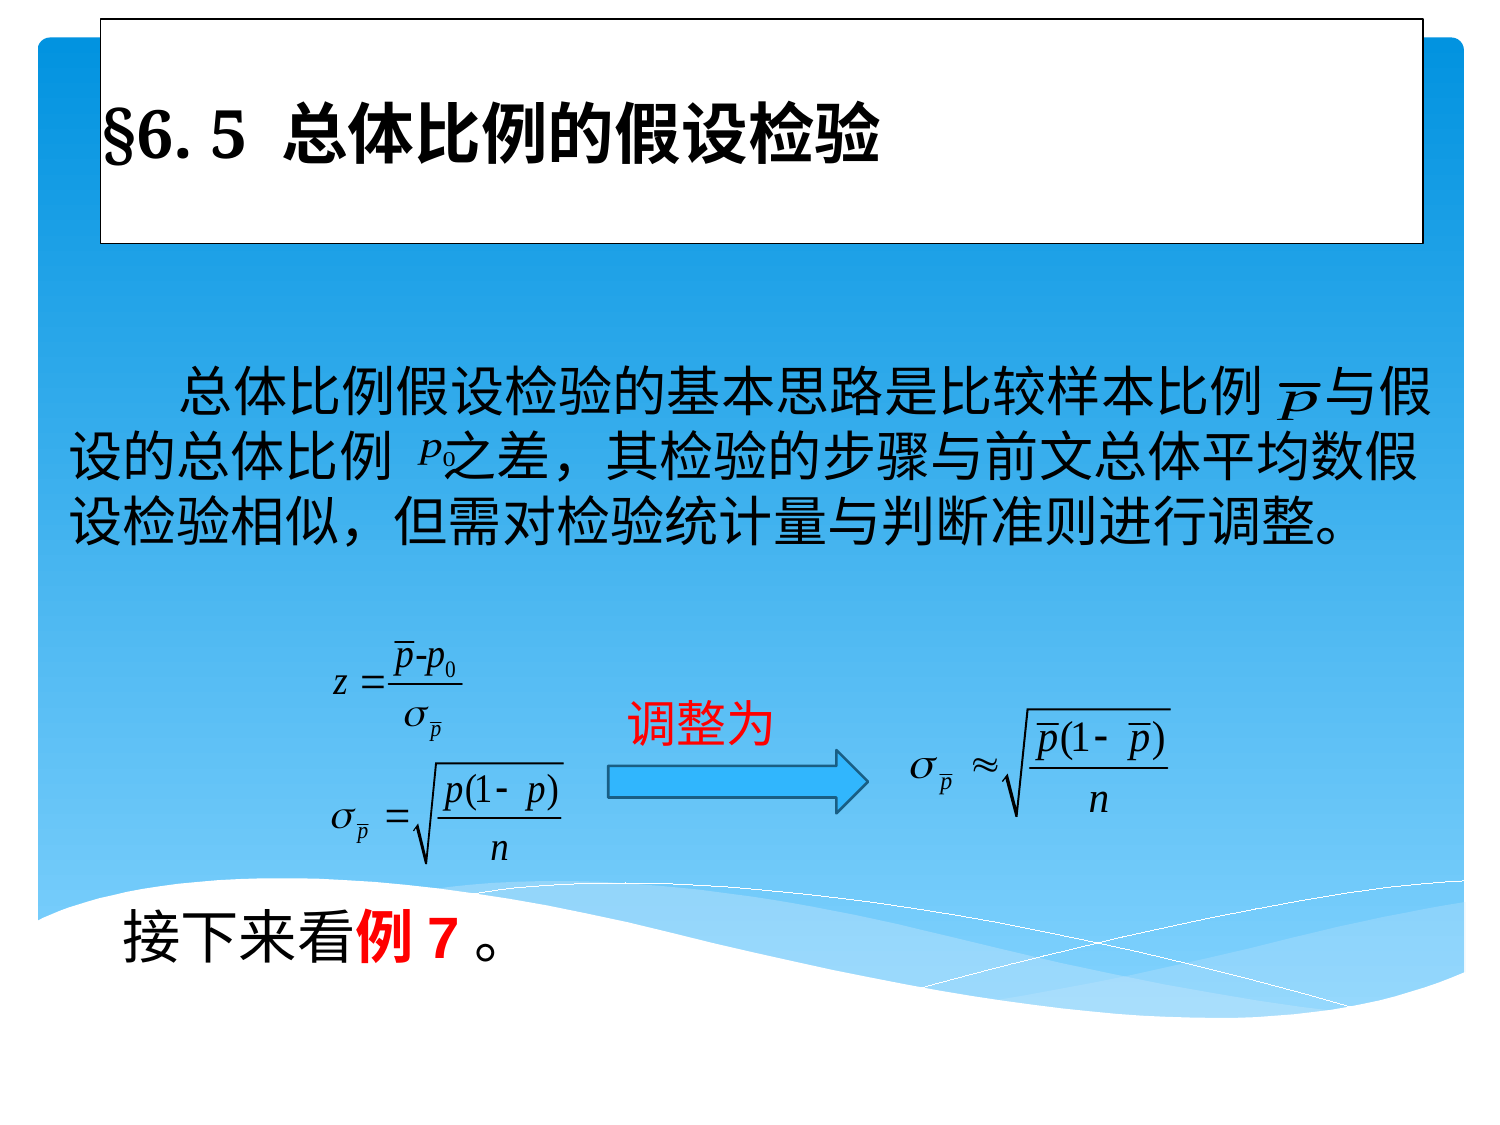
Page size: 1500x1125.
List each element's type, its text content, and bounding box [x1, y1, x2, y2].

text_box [1257, 373, 1342, 433]
text_box 接下来看例7。 [107, 893, 1455, 983]
text_box 总体比例假设检验的基本思路是比较样本比例 与假设的总体比例 之差，其检验的步骤与前文总体平均数假设检验相似，但需对检验统计量与判断准则进行调整。 [53, 349, 1455, 657]
text_box 调整为 [611, 685, 829, 761]
text_box [606, 748, 869, 815]
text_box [903, 695, 1181, 827]
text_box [324, 625, 573, 875]
title §6. 5 总体比例的假设检验 [100, 19, 1424, 244]
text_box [405, 420, 466, 476]
